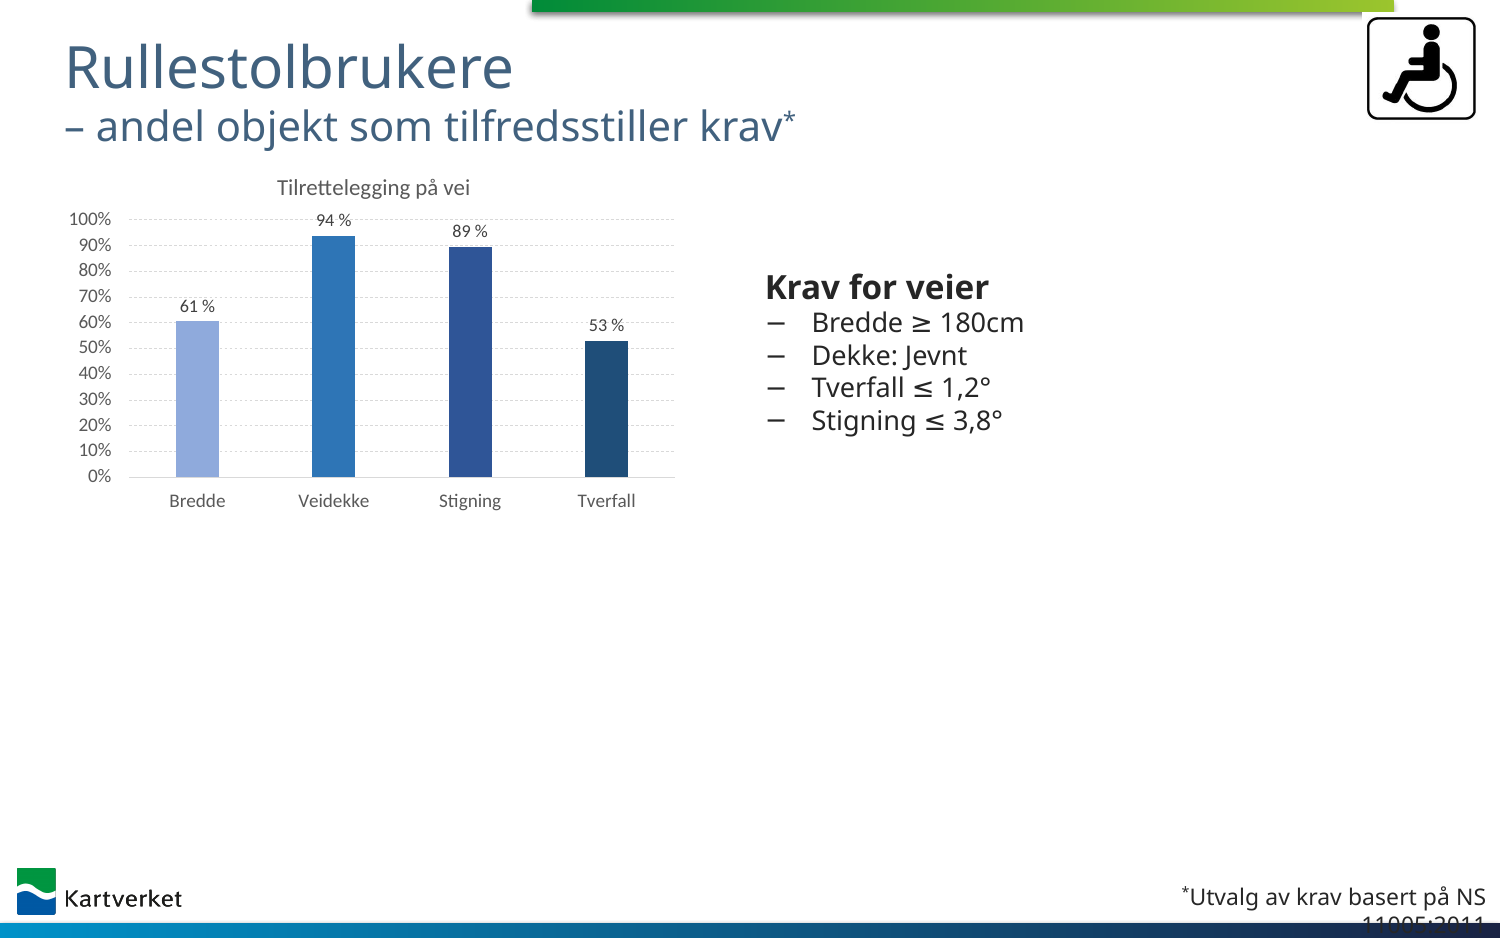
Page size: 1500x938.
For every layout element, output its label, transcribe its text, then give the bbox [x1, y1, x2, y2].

picture [62, 166, 686, 519]
text_box *Utvalg av krav basert på NS 11005:2011 [1068, 873, 1500, 938]
picture [1362, 12, 1481, 126]
text_box Rullestolbrukere – andel objekt som tilfredsstiller krav* [49, 25, 1431, 158]
text_box Krav for veier Bredde ≥ 180cm Dekke: Jevnt Tverfall ≤ 1,2° Stigning ≤ 3,8° [750, 258, 1234, 444]
